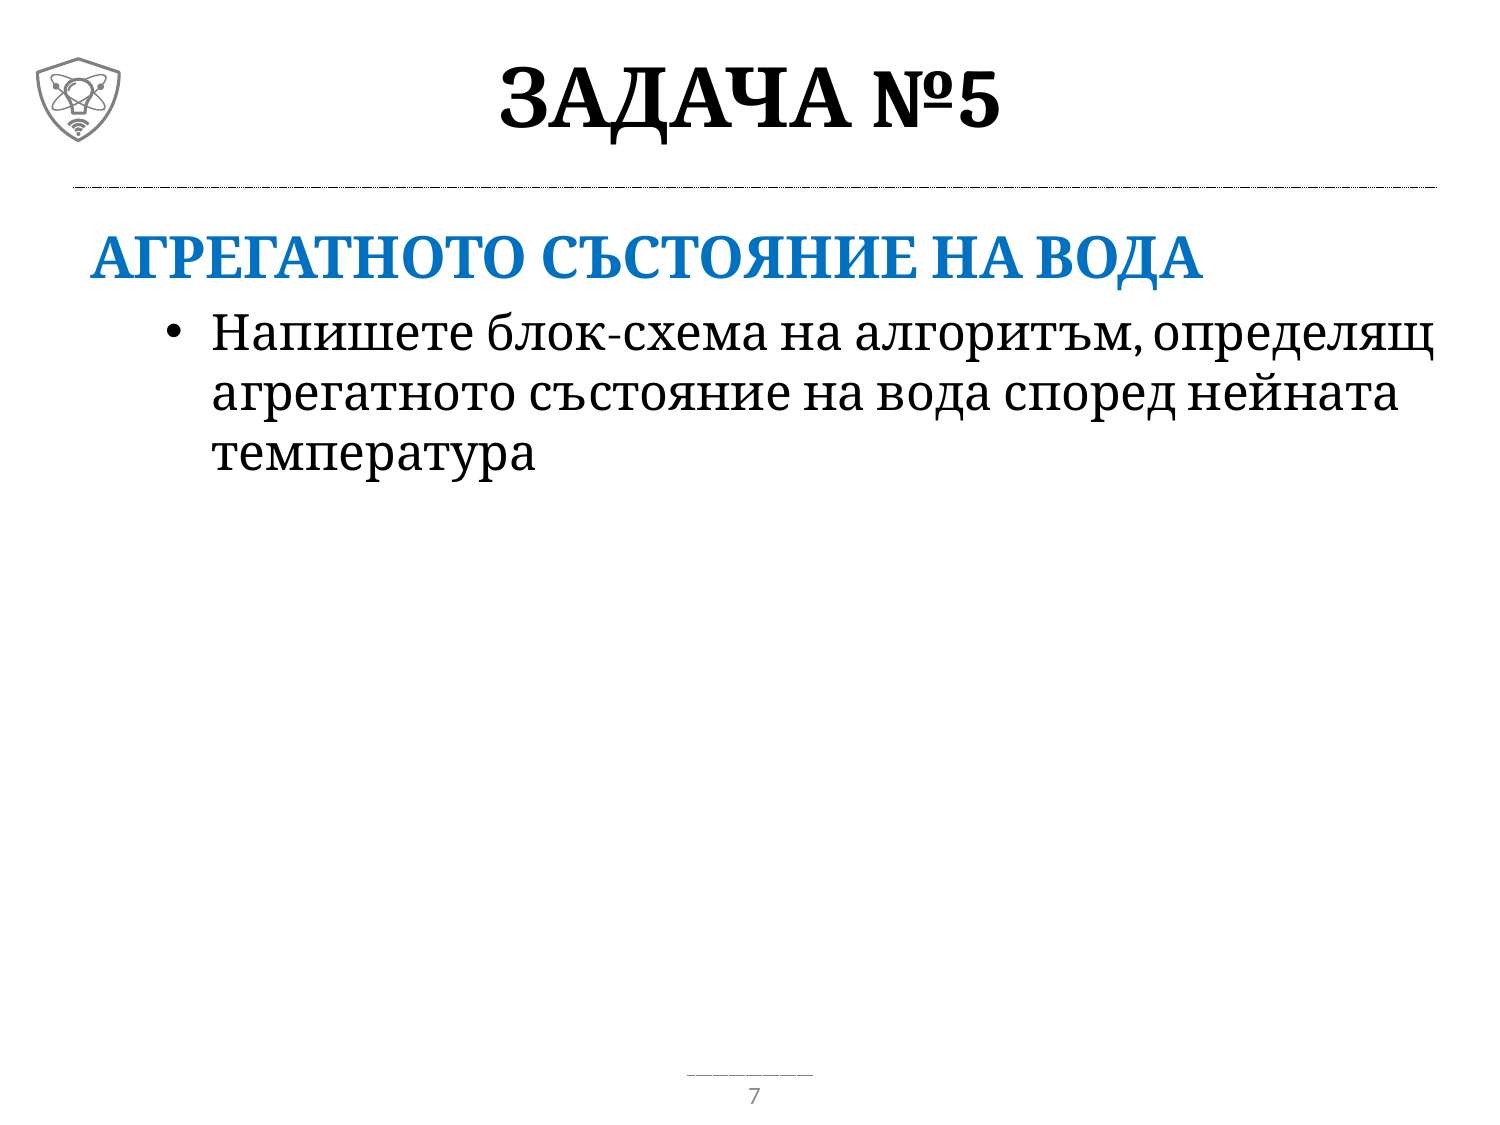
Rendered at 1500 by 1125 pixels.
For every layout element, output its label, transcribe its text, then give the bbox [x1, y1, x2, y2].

title Задача №5 [0, 0, 1500, 188]
list Агрегатното състояние на вода Напишете блок-схема на алгоритъм, определящ агрегатното състояние на вода според нейната температура [75, 212, 1450, 1063]
slide_number 7 [579, 1065, 930, 1125]
